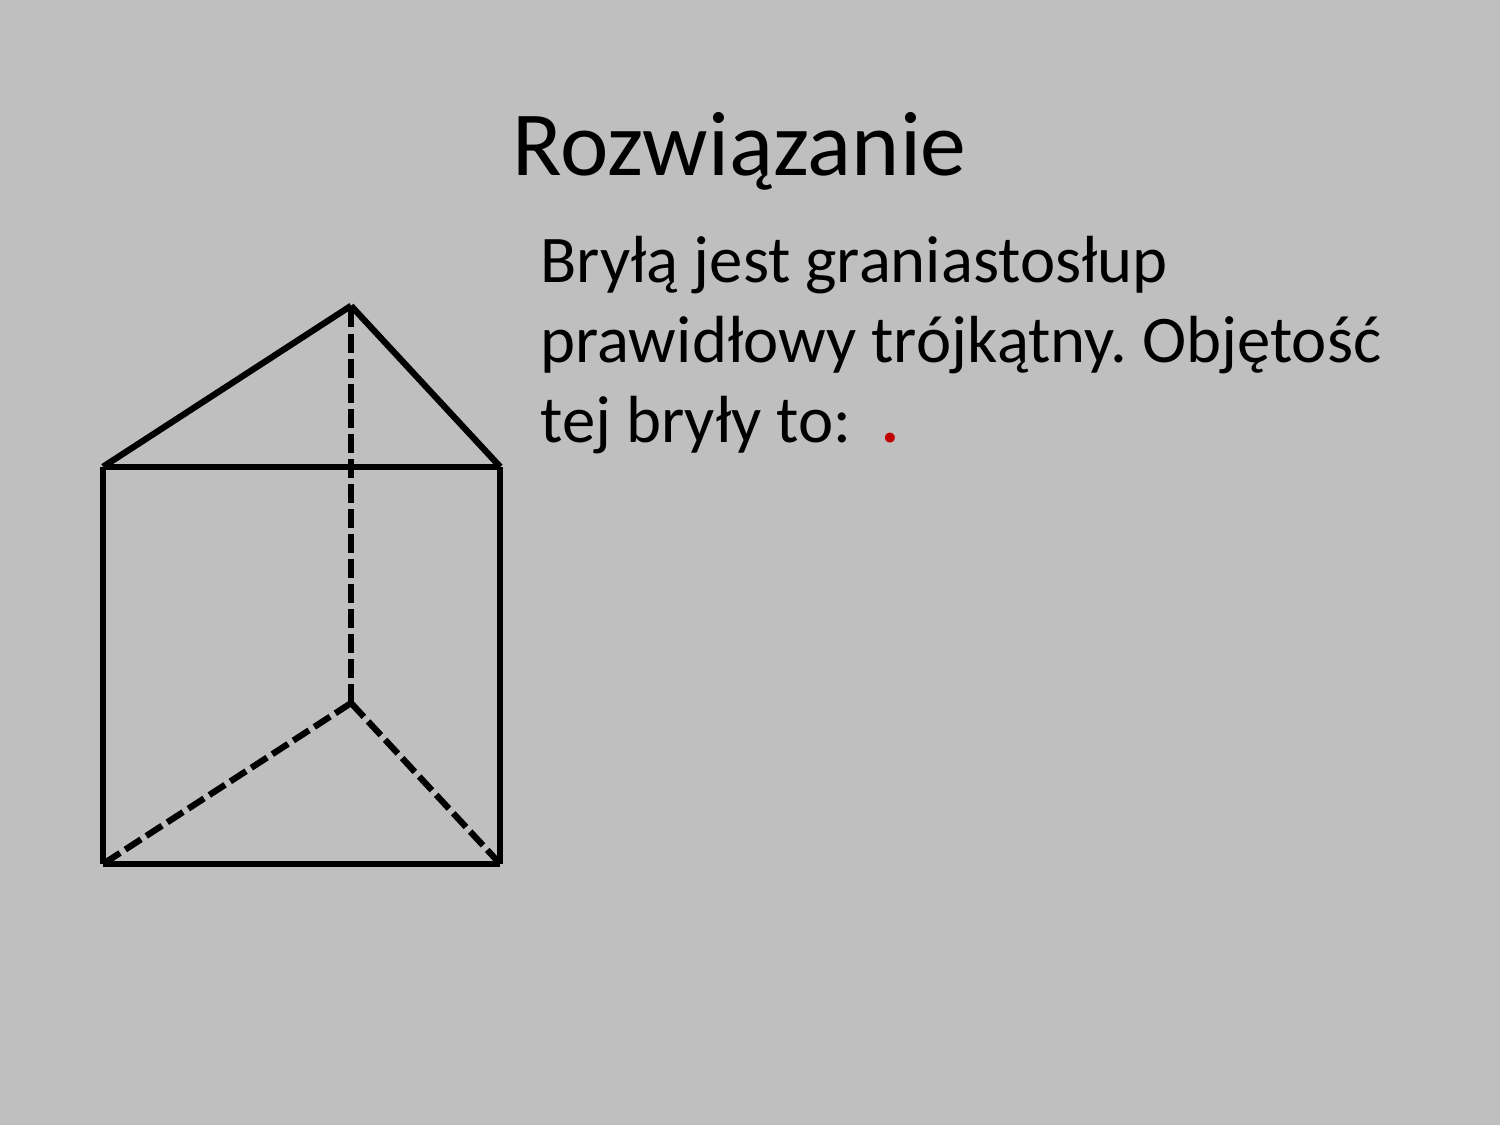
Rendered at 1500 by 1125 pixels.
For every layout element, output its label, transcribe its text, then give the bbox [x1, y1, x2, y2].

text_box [102, 702, 352, 865]
title Rozwiązanie [75, 45, 1425, 233]
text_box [356, 702, 501, 865]
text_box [102, 305, 350, 467]
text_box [353, 305, 501, 468]
